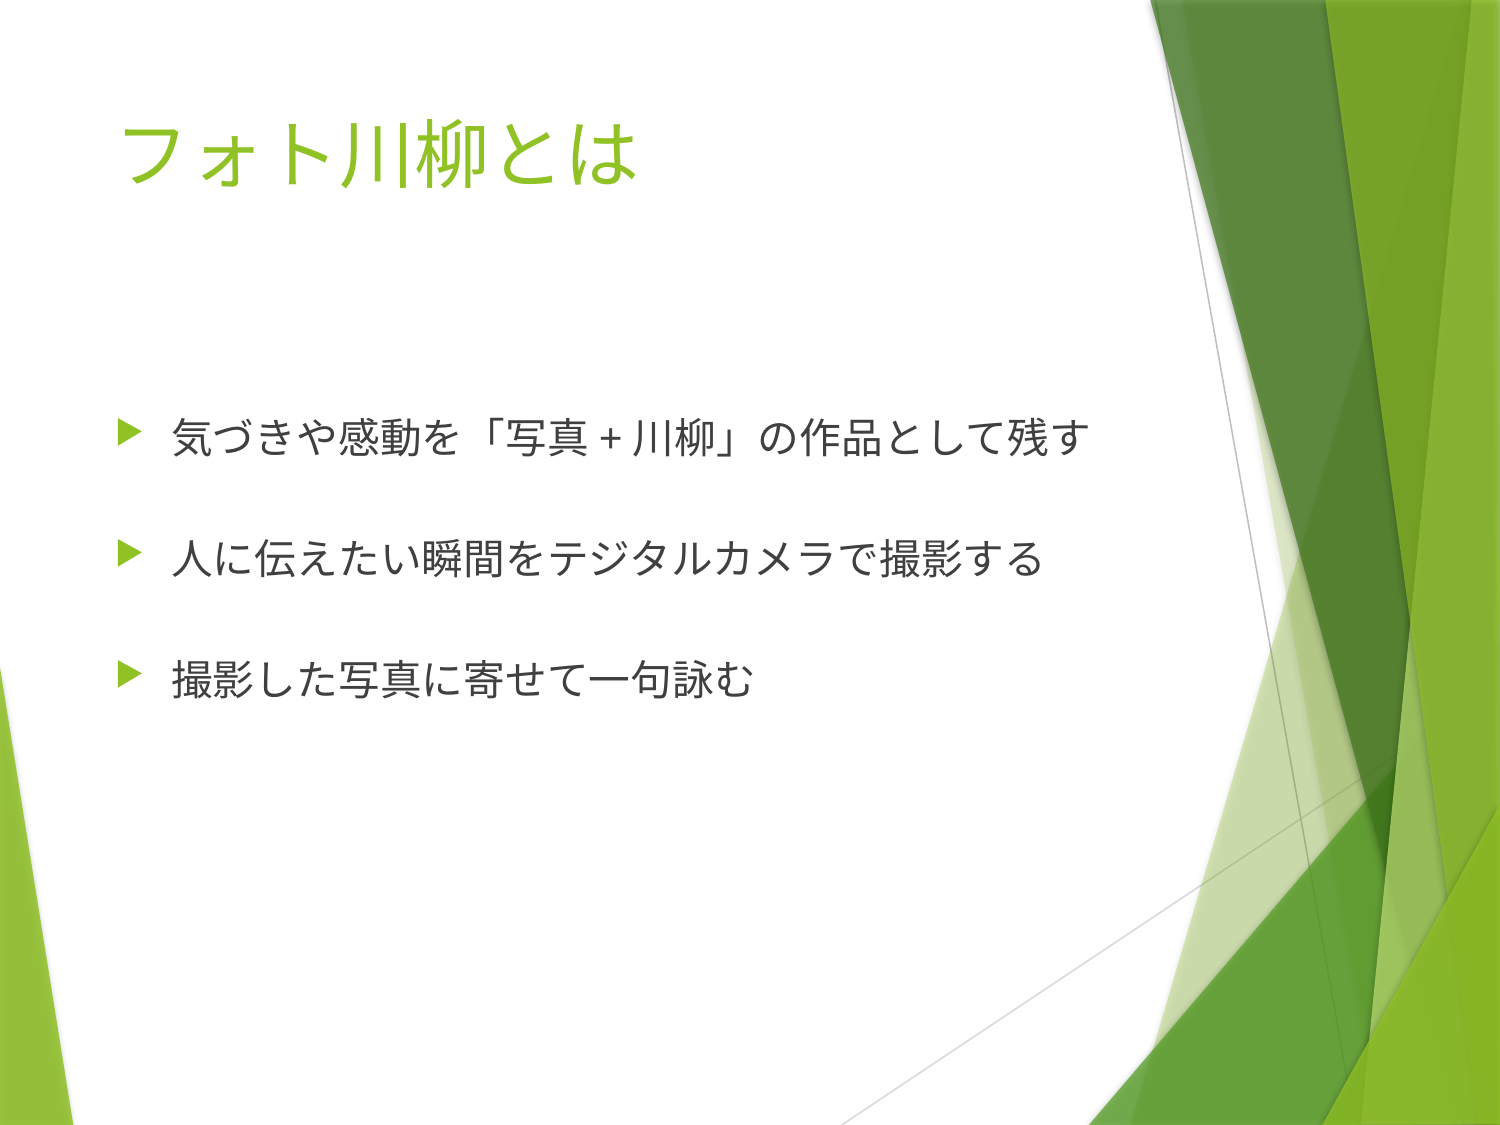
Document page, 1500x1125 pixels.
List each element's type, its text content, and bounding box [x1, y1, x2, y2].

title フォト川柳とは [99, 99, 1142, 317]
list 気づきや感動を「写真+川柳」の作品として残す 人に伝えたい瞬間をテジタルカメラで撮影する 撮影した写真に寄せて一句詠む [99, 354, 1142, 992]
